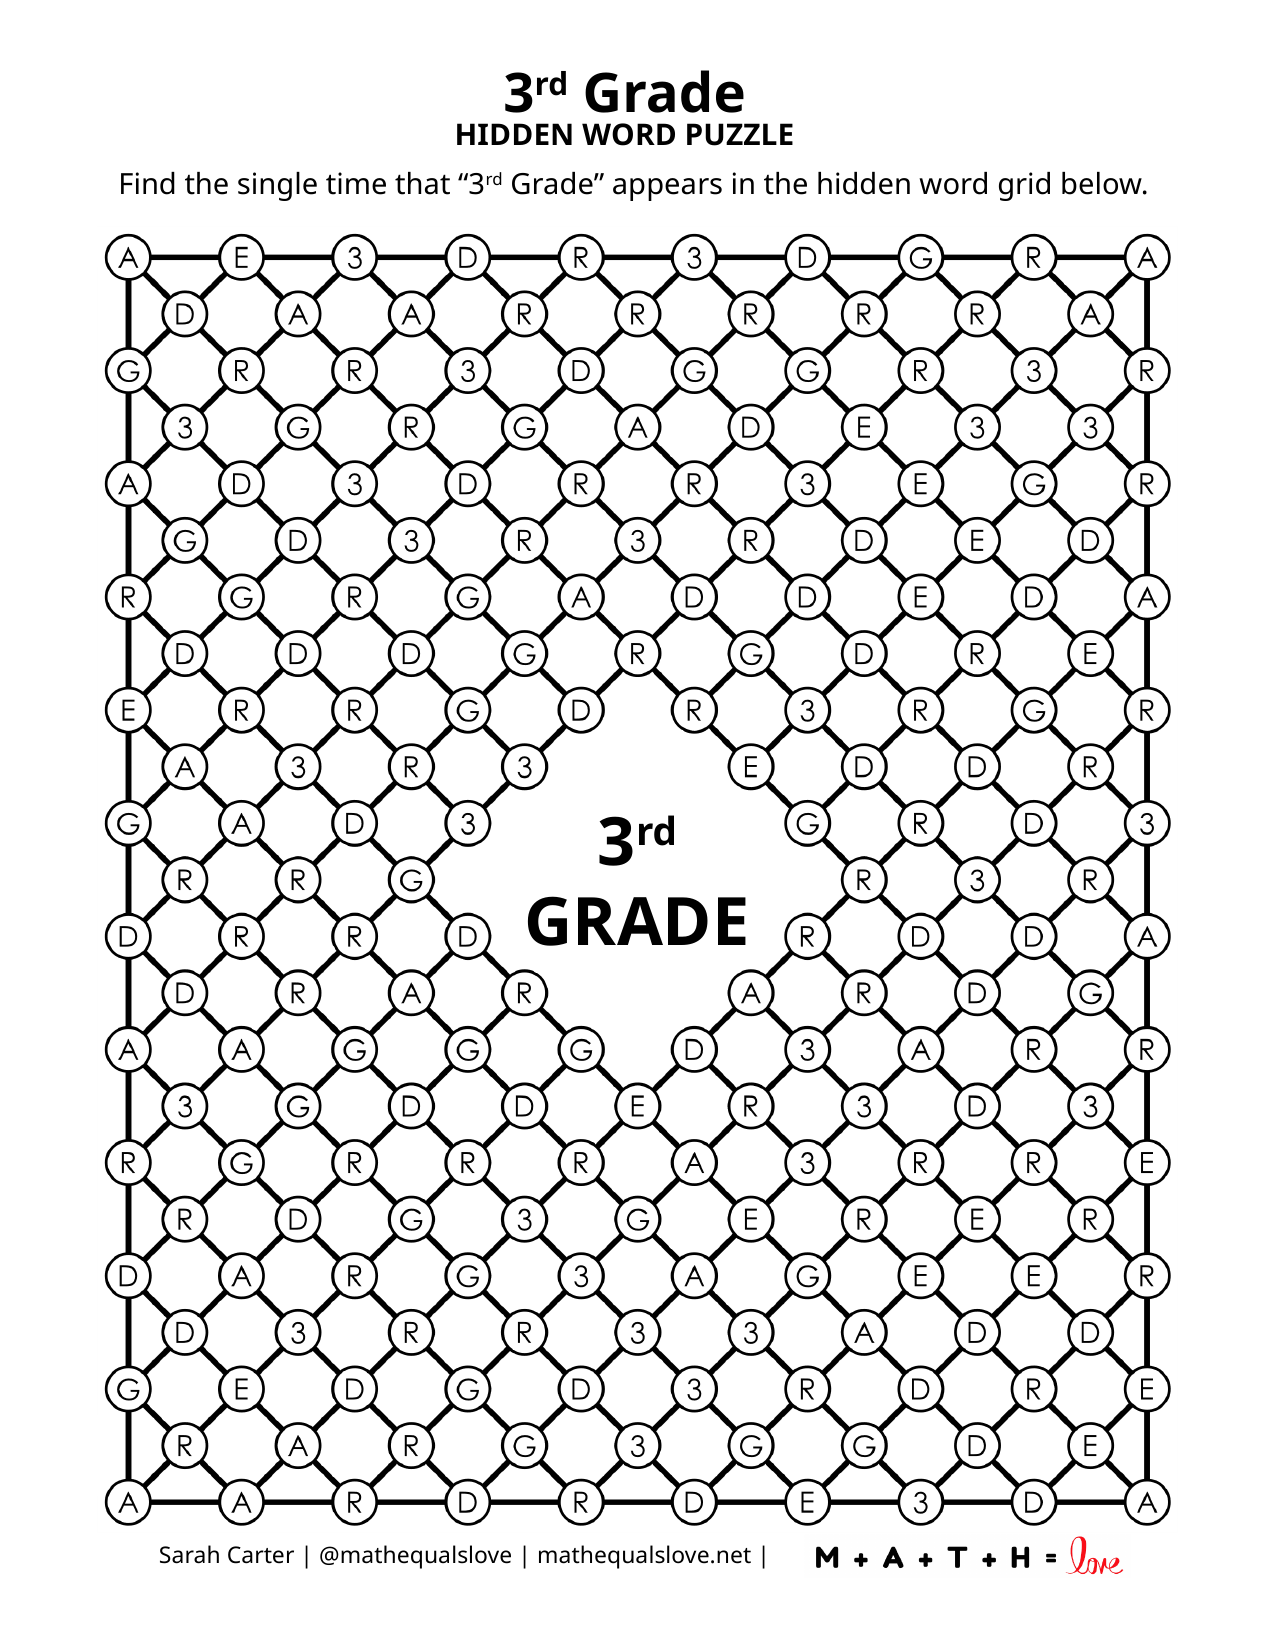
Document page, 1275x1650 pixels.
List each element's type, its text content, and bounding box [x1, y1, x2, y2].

text_box Find the single time that “3rd Grade” appears in the hidden word grid below. [86, 158, 1189, 208]
picture [97, 226, 1178, 1533]
text_box 3rd Grade [302, 57, 947, 124]
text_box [143, 1533, 1132, 1579]
text_box HIDDEN WORD PUZZLE [319, 108, 930, 159]
